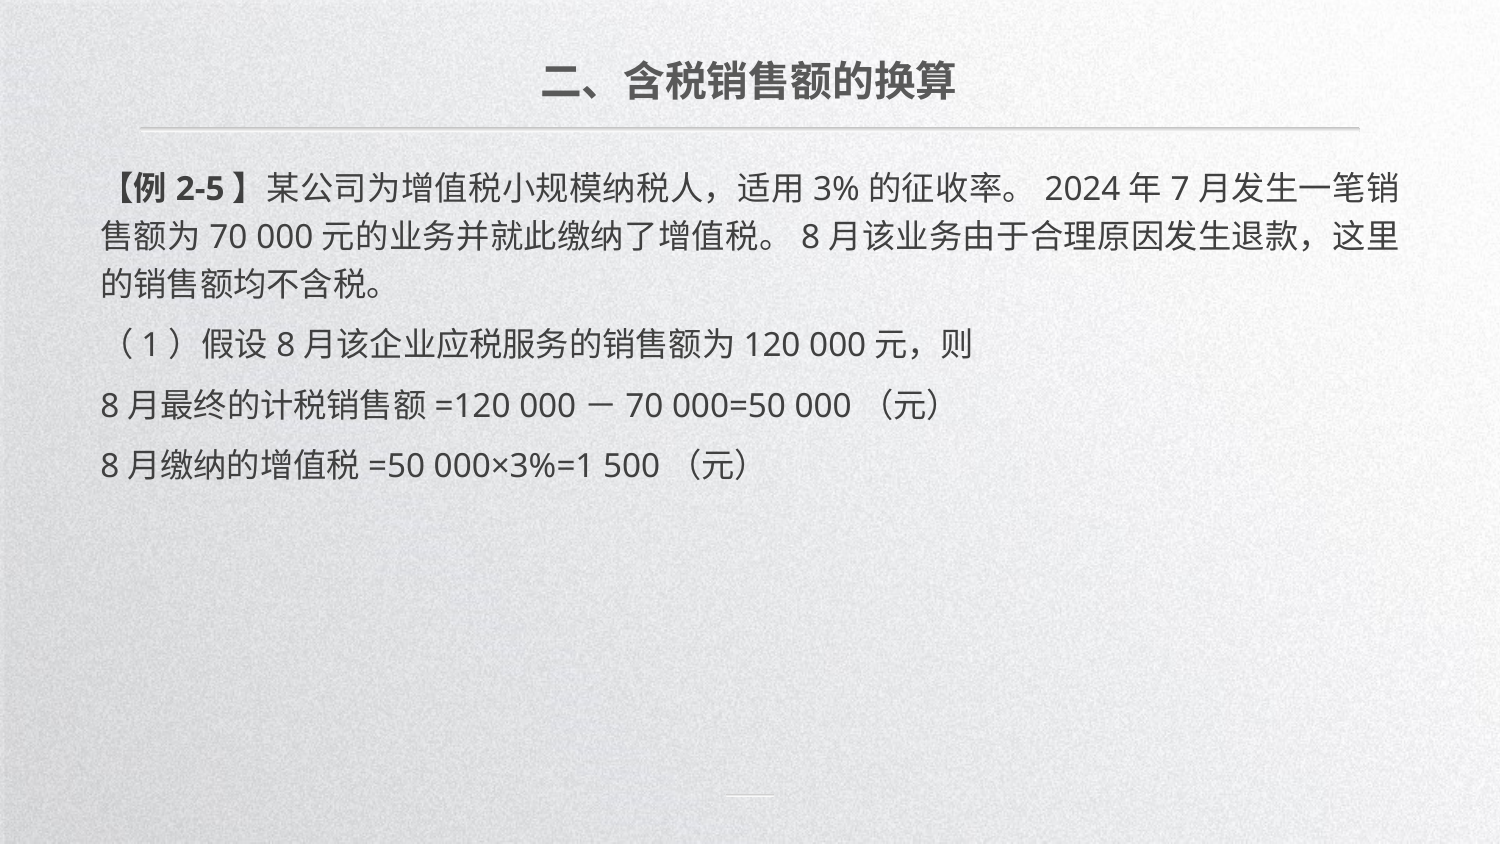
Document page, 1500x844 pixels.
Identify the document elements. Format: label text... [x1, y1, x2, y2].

text_box 二、含税销售额的换算 [459, 49, 1038, 111]
text_box 【例2-5】某公司为增值税小规模纳税人，适用3%的征收率。2024年7月发生一笔销售额为70 000元的业务并就此缴纳了增值税。8月该业务由于合理原因发生退款，这里的销售额均不含税。 （1）假设8月该企业应税服务的销售额为120 000元，则 8月最终的计税销售额=120 000－70 000=50 000（元） 8月缴纳的增值税=50 000×3%=1 500（元） [100, 159, 1400, 545]
picture [0, 0, 1500, 844]
